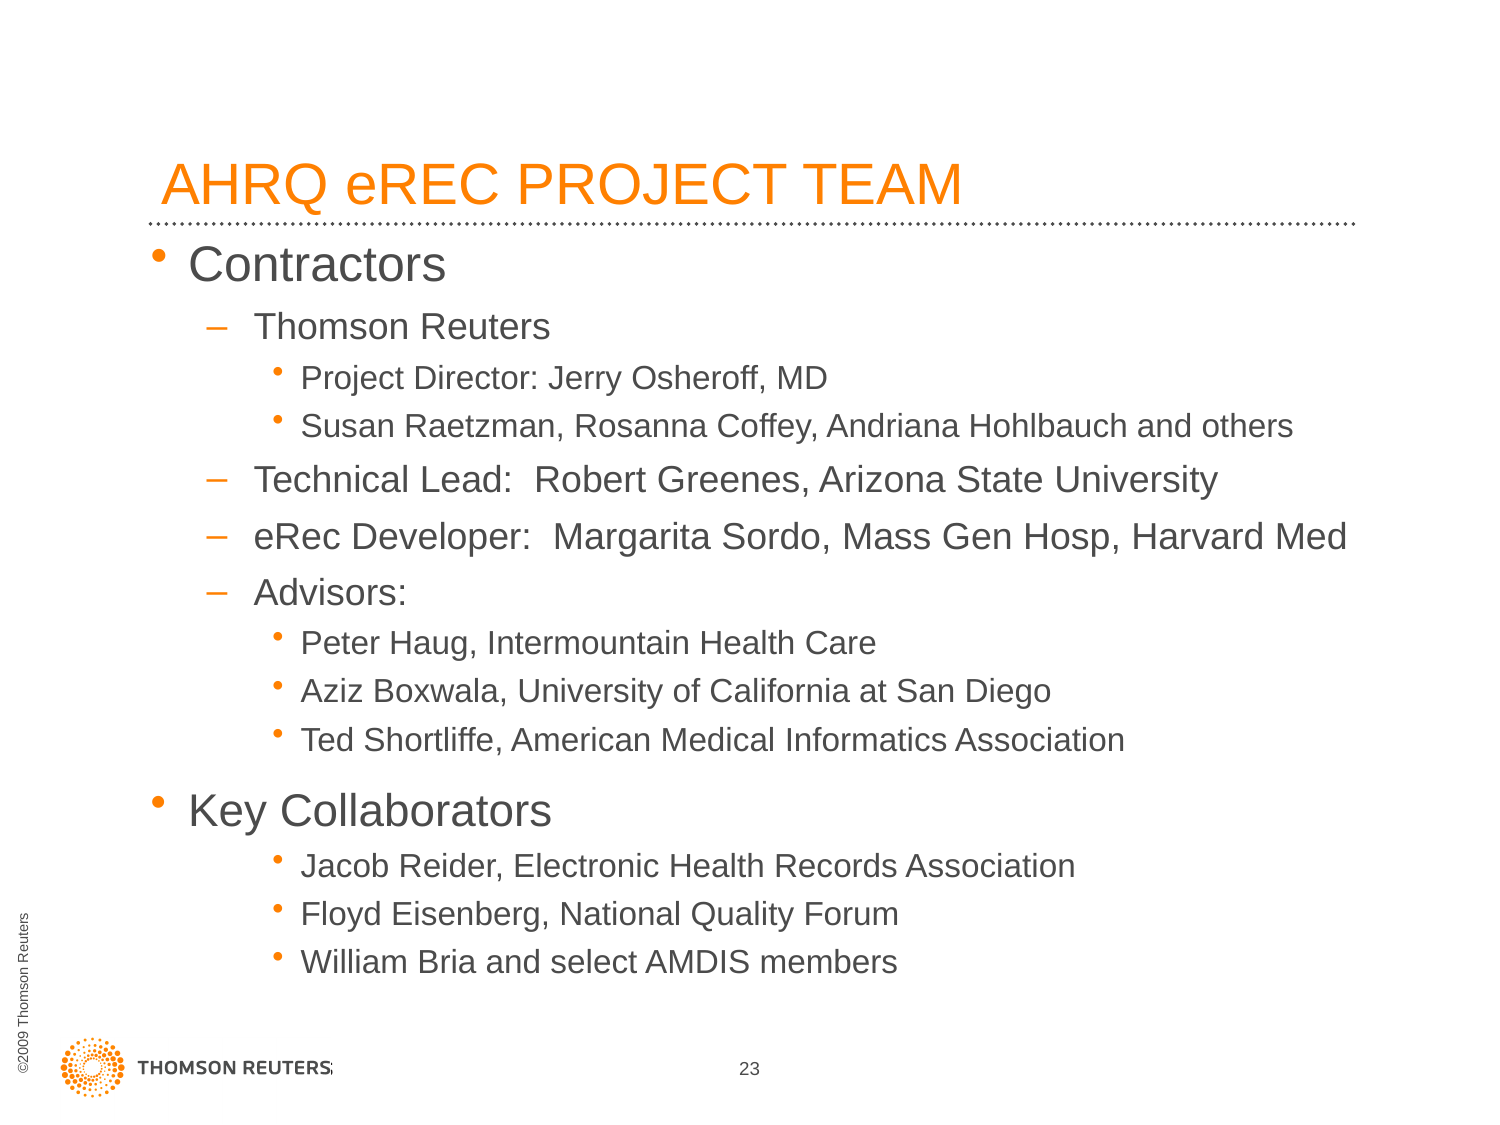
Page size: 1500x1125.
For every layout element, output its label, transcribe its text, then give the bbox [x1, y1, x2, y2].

slide_number 23 [700, 1048, 776, 1088]
picture [60, 1037, 333, 1125]
title AHRQ eREC PROJECT TEAM [144, 122, 1354, 218]
list Contractors Thomson Reuters Project Director: Jerry Osheroff, MD Susan Raetzman, Rosanna Coffey, Andriana Hohlbauch and others Technical Lead: Robert Greenes, Arizona State University eRec Developer: Margarita Sordo, Mass Gen Hosp, Harvard Med Advisors: Peter Haug, Intermountain Health Care Aziz Boxwala, University of California at San Diego Ted Shortliffe, American Medical Informatics Association Key Collaborators Jacob Reider, Electronic Health Records Association Floyd Eisenberg, National Quality Forum William Bria and select AMDIS members [150, 230, 1450, 1001]
